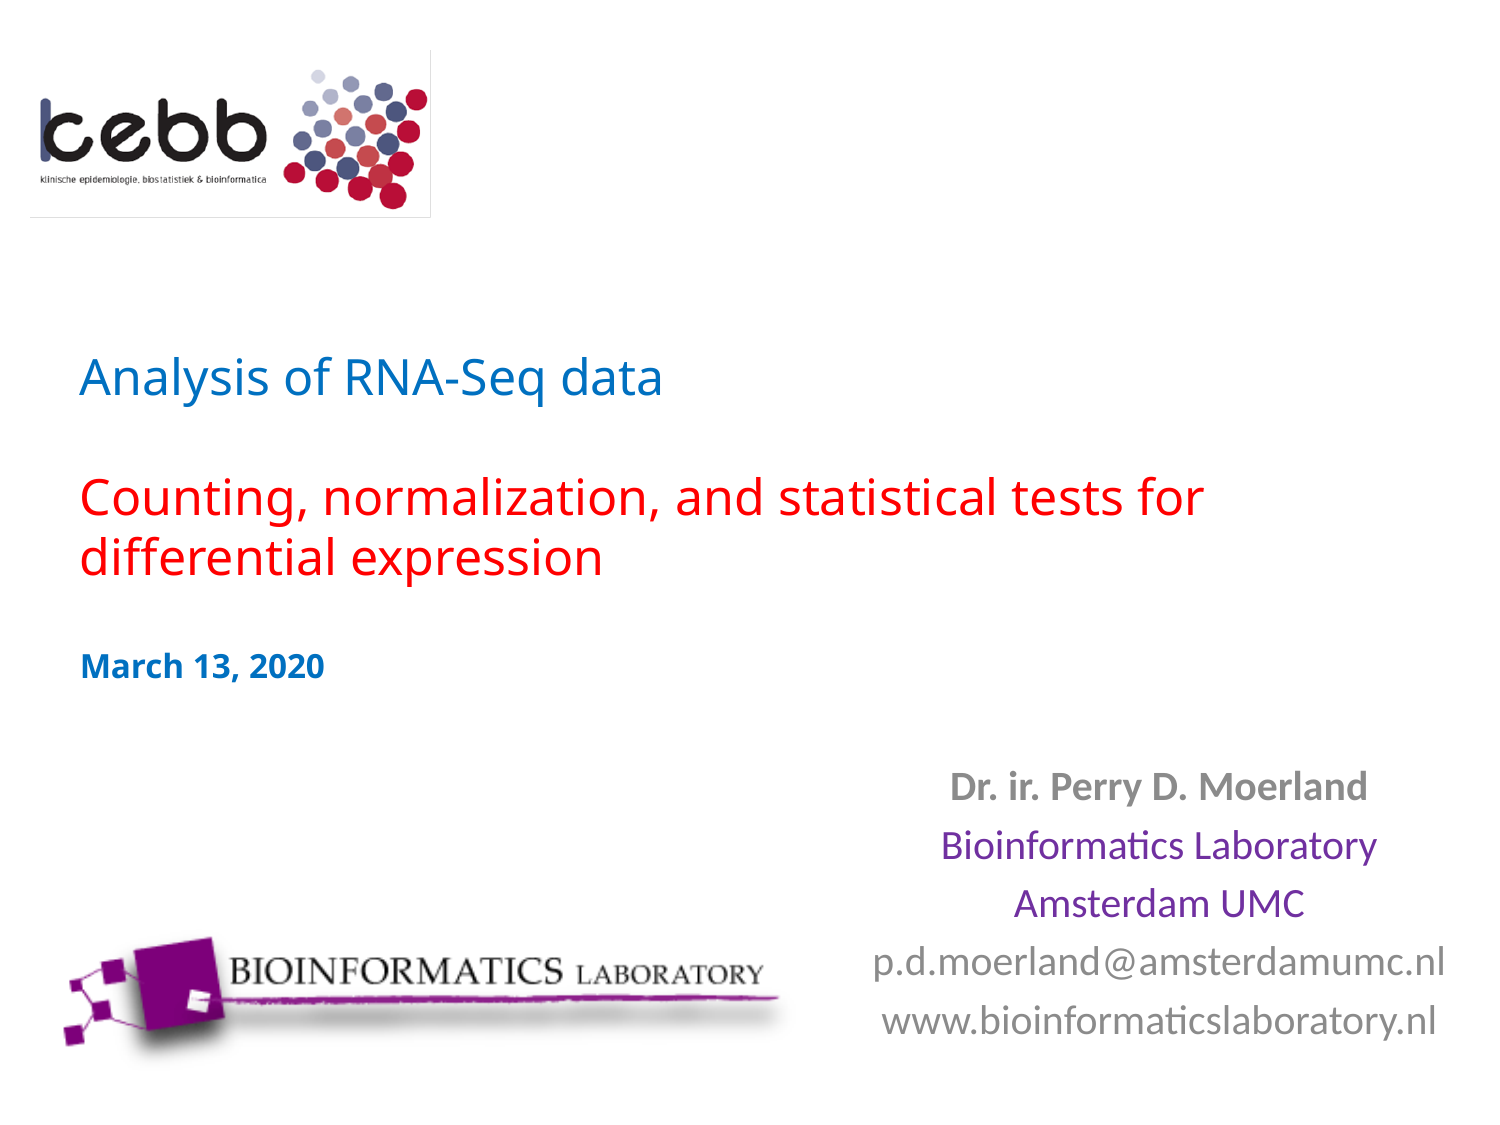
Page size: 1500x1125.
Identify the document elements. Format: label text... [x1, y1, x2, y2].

picture [29, 48, 431, 218]
title Analysis of RNA-Seq data Counting, normalization, and statistical tests for differential expression March 13, 2020 [64, 349, 1400, 681]
subtitle Dr. ir. Perry D. Moerland Bioinformatics Laboratory Amsterdam UMC p.d.moerland@amsterdamumc.nl www.bioinformaticslaboratory.nl [855, 751, 1463, 1071]
picture [52, 928, 803, 1072]
